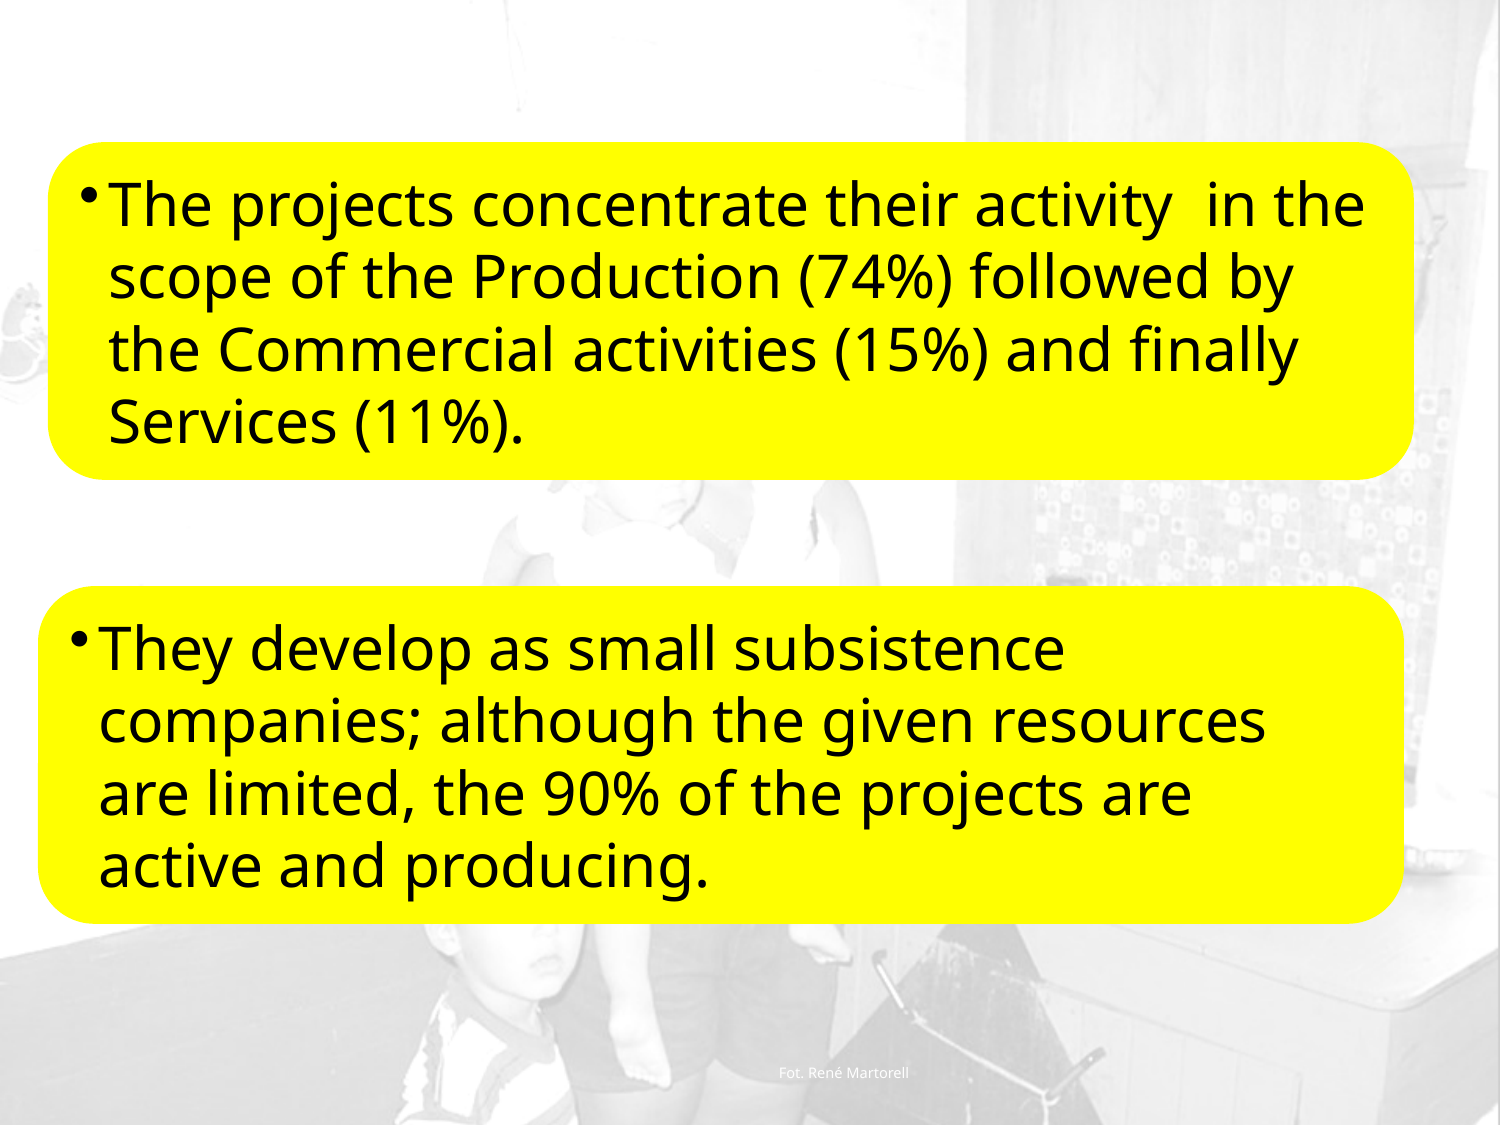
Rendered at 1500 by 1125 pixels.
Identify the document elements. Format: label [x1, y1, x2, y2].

text_box [0, 0, 1500, 1125]
